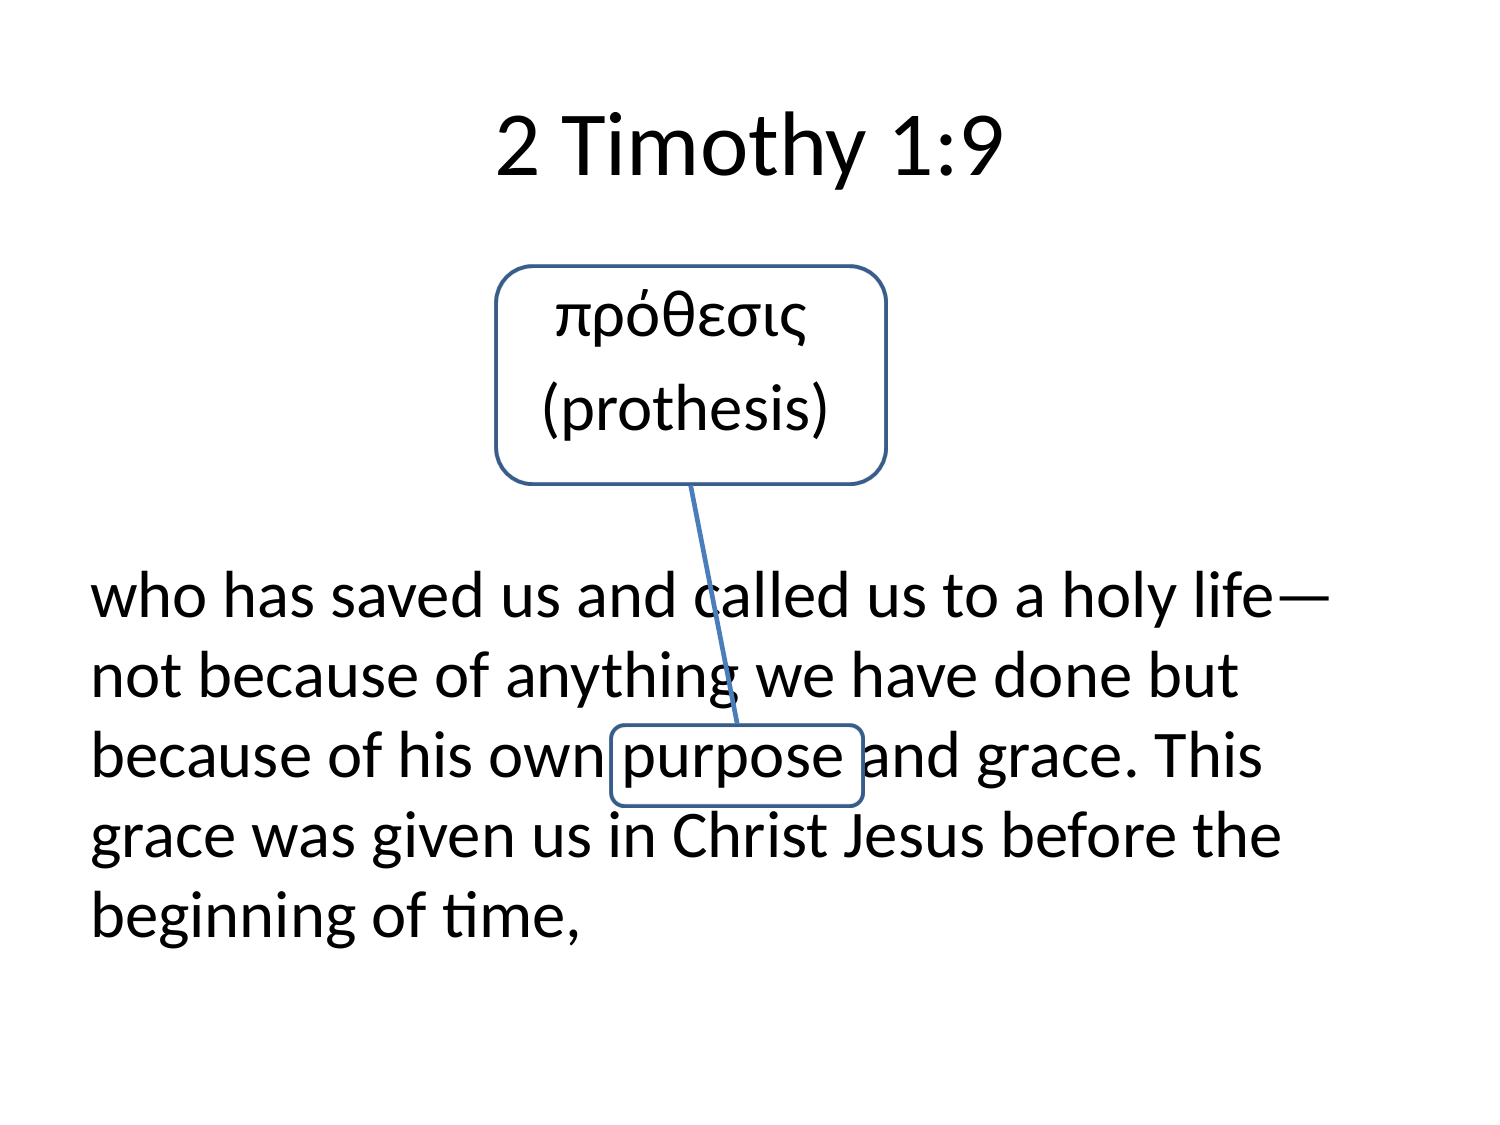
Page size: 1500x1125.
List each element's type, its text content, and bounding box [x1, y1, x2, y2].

picture [493, 264, 888, 486]
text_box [690, 485, 738, 724]
picture [609, 723, 865, 808]
list πρόθεσις (prothesis) who has saved us and called us to a holy life—not because of anything we have done but because of his own purpose and grace. This grace was given us in Christ Jesus before the beginning of time, [75, 262, 1425, 1005]
title 2 Timothy 1:9 [75, 45, 1425, 233]
